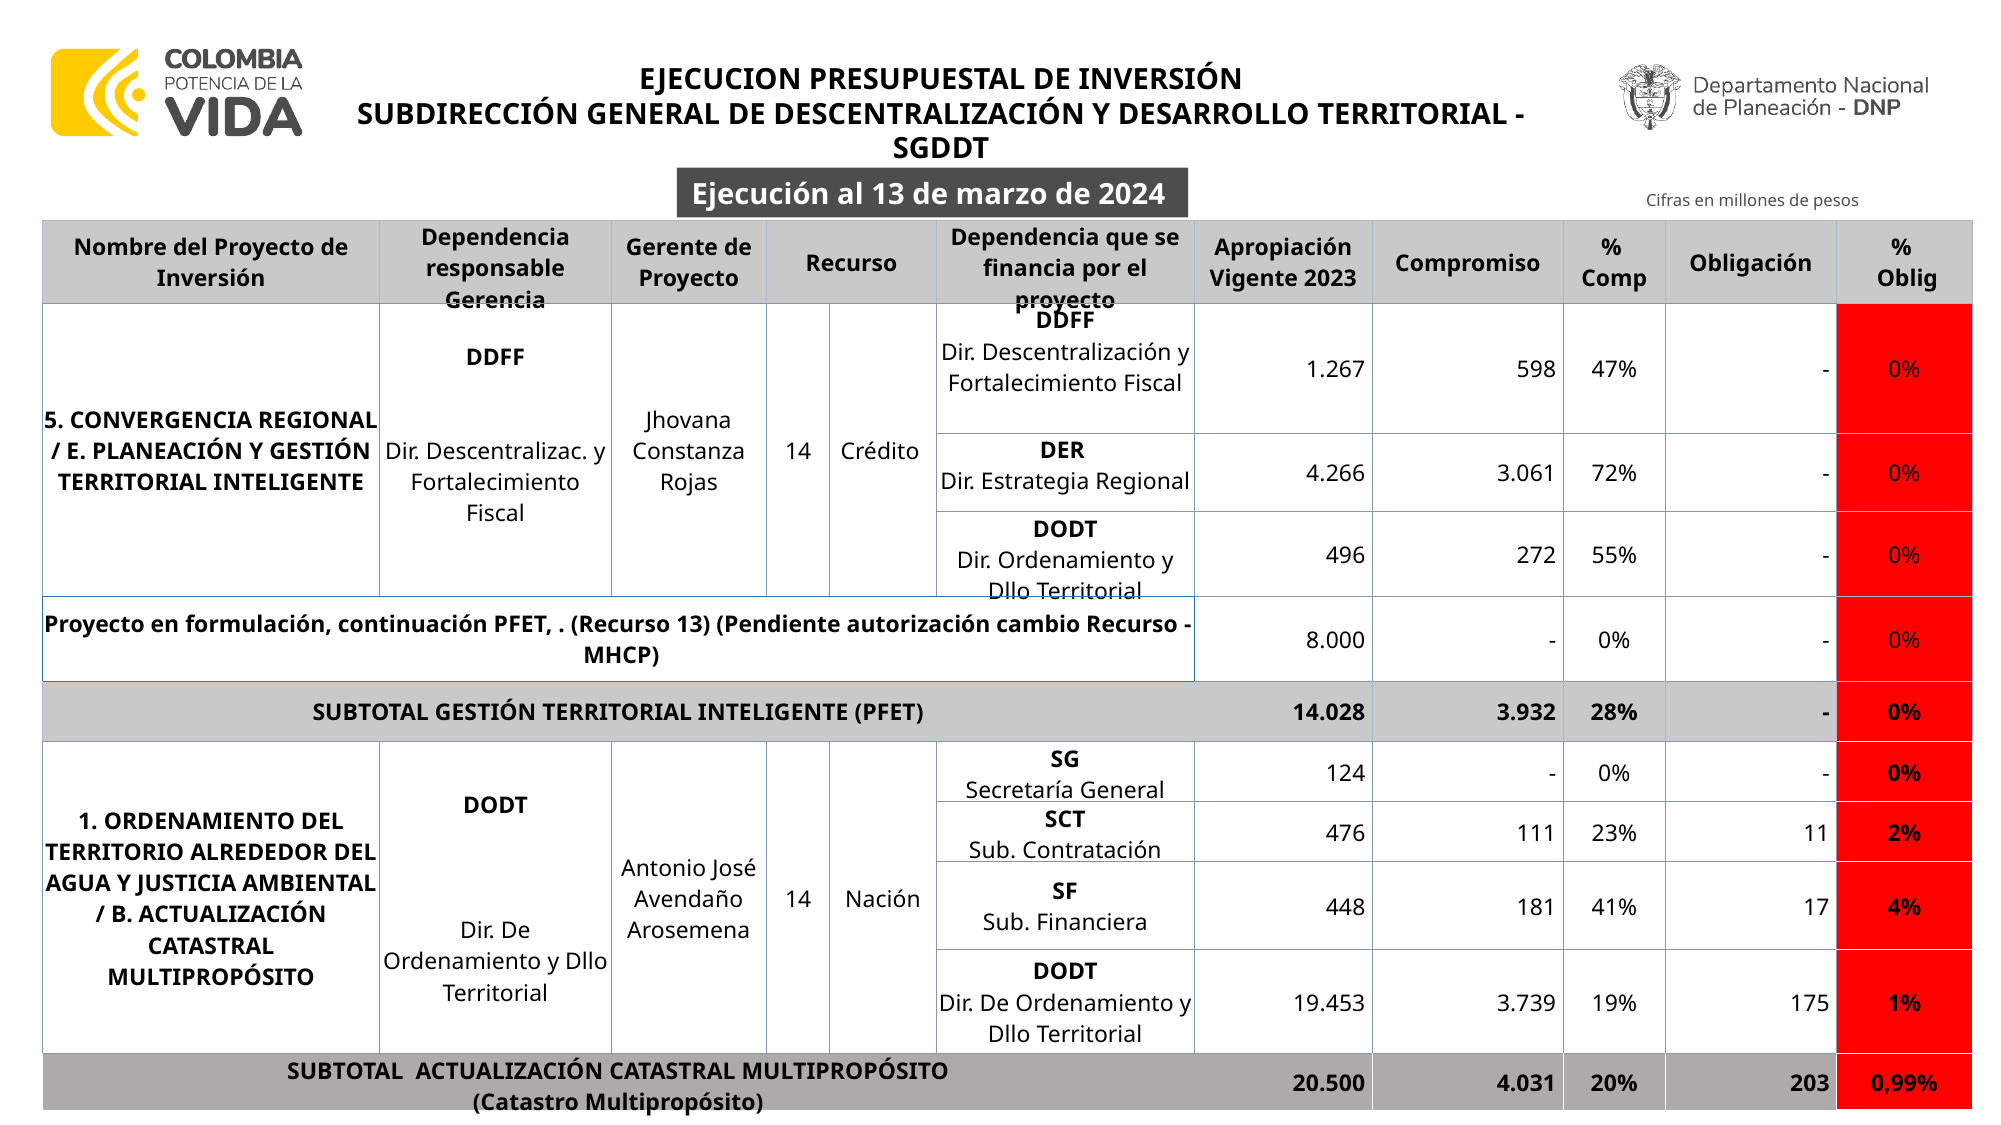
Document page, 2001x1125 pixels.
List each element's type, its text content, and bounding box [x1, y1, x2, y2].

table_header Nombre del Proyecto de Inversión [43, 221, 379, 303]
table_cell SUBTOTAL ACTUALIZACIÓN CATASTRAL MULTIPROPÓSITO (Catastro Multipropósito) [43, 1054, 1194, 1110]
table_header % Comp [1564, 221, 1665, 303]
table_cell 3.932 [1373, 682, 1563, 741]
table_cell 496 [1195, 512, 1372, 596]
table_cell 0% [1837, 742, 1972, 801]
table_cell - [1373, 597, 1563, 681]
table_cell 0% [1837, 434, 1972, 511]
table_cell - [1373, 742, 1563, 801]
table_cell 23% [1564, 802, 1665, 861]
text_box Cifras en millones de pesos [1546, 182, 1875, 218]
table_header Apropiación Vigente 2023 [1195, 221, 1372, 303]
table_cell - [1666, 512, 1836, 596]
table_cell DODT Dir. De Ordenamiento y Dllo Territorial [380, 742, 611, 1053]
table_header % Oblig [1837, 221, 1972, 303]
table_cell 19% [1564, 950, 1665, 1053]
table_cell 41% [1564, 862, 1665, 949]
table_cell 448 [1195, 862, 1372, 949]
table_cell 11 [1666, 802, 1836, 861]
table_cell 8.000 [1195, 597, 1372, 681]
table_cell - [1666, 434, 1836, 511]
table_cell 0% [1837, 597, 1972, 681]
table_cell 1% [1837, 950, 1972, 1053]
table_cell 17 [1666, 862, 1836, 949]
table_cell DODT Dir. De Ordenamiento y Dllo Territorial [937, 950, 1194, 1053]
table_cell 14 [767, 742, 829, 1053]
table_cell 3.739 [1373, 950, 1563, 1053]
table_cell SUBTOTAL GESTIÓN TERRITORIAL INTELIGENTE (PFET) [43, 682, 1194, 741]
table_cell 14 [767, 304, 829, 596]
table_cell DDFF Dir. Descentralizac. y Fortalecimiento Fiscal [380, 304, 611, 596]
table_cell 72% [1564, 434, 1665, 511]
table_cell 3.061 [1373, 434, 1563, 511]
table_cell 14.028 [1194, 682, 1372, 741]
table_cell 1.267 [1195, 304, 1372, 433]
table_cell 20.500 [1194, 1054, 1372, 1110]
table_cell 124 [1195, 742, 1372, 801]
table_cell Proyecto en formulación, continuación PFET, . (Recurso 13) (Pendiente autorización cambio Recurso - MHCP) [43, 597, 1194, 681]
table_cell 5. CONVERGENCIA REGIONAL / E. PLANEACIÓN Y GESTIÓN TERRITORIAL INTELIGENTE [43, 304, 379, 596]
table_cell 0% [1837, 512, 1972, 596]
table_cell Jhovana Constanza Rojas [612, 304, 766, 596]
table_cell 4% [1837, 862, 1972, 949]
table_cell Nación [830, 742, 936, 1053]
table_cell 476 [1195, 802, 1372, 861]
table_cell 19.453 [1195, 950, 1372, 1053]
table_header Gerente de Proyecto [612, 221, 766, 303]
table_cell SCT Sub. Contratación [937, 802, 1194, 861]
table_cell 181 [1373, 862, 1563, 949]
table_cell - [1666, 682, 1836, 741]
table_cell - [1666, 597, 1836, 681]
table_cell 175 [1666, 950, 1836, 1053]
table_cell 272 [1373, 512, 1563, 596]
table_header Recurso [767, 221, 936, 303]
table_cell 203 [1666, 1054, 1836, 1110]
table_cell 0% [1564, 597, 1665, 681]
table_header Compromiso [1373, 221, 1563, 303]
text_box EJECUCION PRESUPUESTAL DE INVERSIÓN SUBDIRECCIÓN GENERAL DE DESCENTRALIZACIÓN Y DESARROLLO TERRITORIAL - SGDDT [304, 52, 1579, 173]
table_cell - [1666, 742, 1836, 801]
table_cell 4.266 [1195, 434, 1372, 511]
table_cell DDFF Dir. Descentralización y Fortalecimiento Fiscal [937, 304, 1194, 433]
table_cell DODT Dir. Ordenamiento y Dllo Territorial [937, 512, 1194, 596]
table_cell 2% [1837, 802, 1972, 861]
table_cell DER Dir. Estrategia Regional [937, 434, 1194, 511]
table_cell 55% [1564, 512, 1665, 596]
picture [11, 9, 342, 176]
table_cell 1. ORDENAMIENTO DEL TERRITORIO ALREDEDOR DEL AGUA Y JUSTICIA AMBIENTAL / B. ACTUALIZACIÓN CATASTRAL MULTIPROPÓSITO [43, 742, 379, 1053]
table_header Dependencia que se financia por el proyecto [937, 221, 1194, 303]
table_cell 0% [1837, 682, 1972, 741]
table_cell 111 [1373, 802, 1563, 861]
table_cell SF Sub. Financiera [937, 862, 1194, 949]
table_cell 4.031 [1373, 1054, 1563, 1110]
table_cell 28% [1564, 682, 1665, 741]
table_cell 598 [1373, 304, 1563, 433]
table_header Dependencia responsable Gerencia [380, 221, 611, 303]
table_header Obligación [1666, 221, 1836, 303]
table_cell 0,99% [1837, 1054, 1972, 1109]
table_cell - [1666, 304, 1836, 433]
table_cell 0% [1564, 742, 1665, 801]
table_cell 47% [1564, 304, 1665, 433]
picture [1557, 0, 1989, 195]
table_cell 0% [1837, 304, 1972, 433]
text_box Ejecución al 13 de marzo de 2024 [676, 167, 1189, 218]
table_cell SG Secretaría General [937, 742, 1194, 801]
table_cell Crédito [830, 304, 936, 596]
table_cell Antonio José Avendaño Arosemena [612, 742, 766, 1053]
table_cell 20% [1564, 1054, 1665, 1110]
